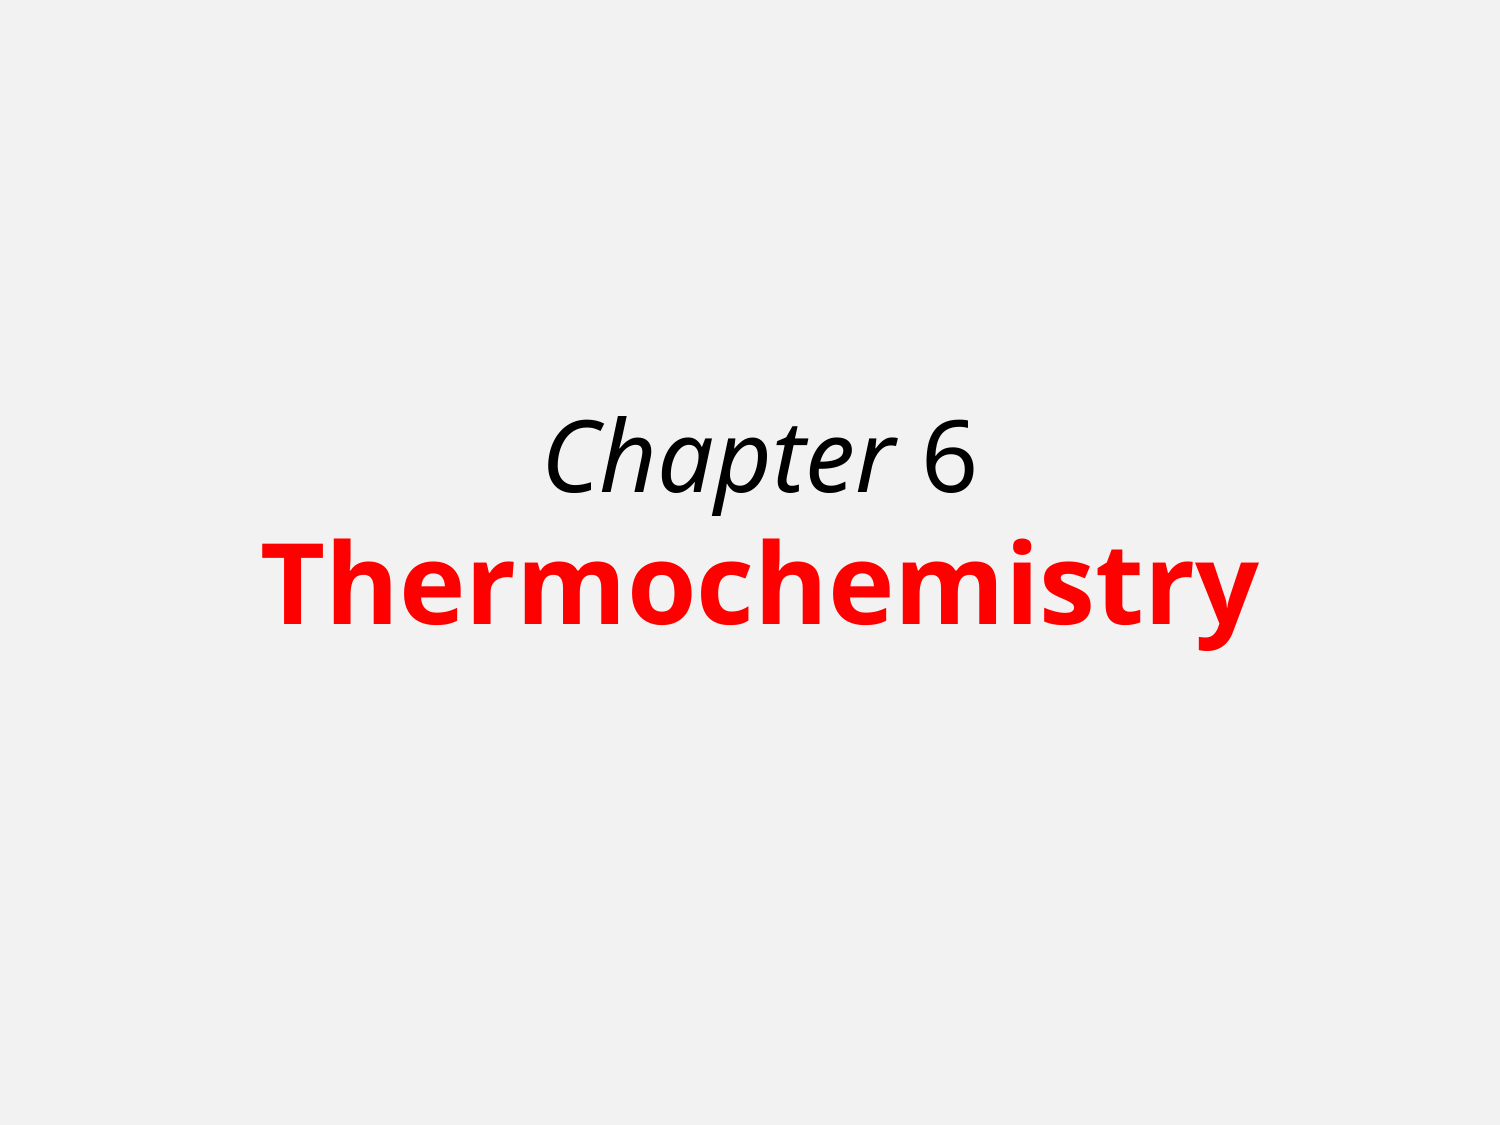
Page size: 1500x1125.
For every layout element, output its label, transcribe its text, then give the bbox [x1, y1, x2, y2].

text_box Chapter 6 Thermochemistry [171, 324, 1349, 655]
